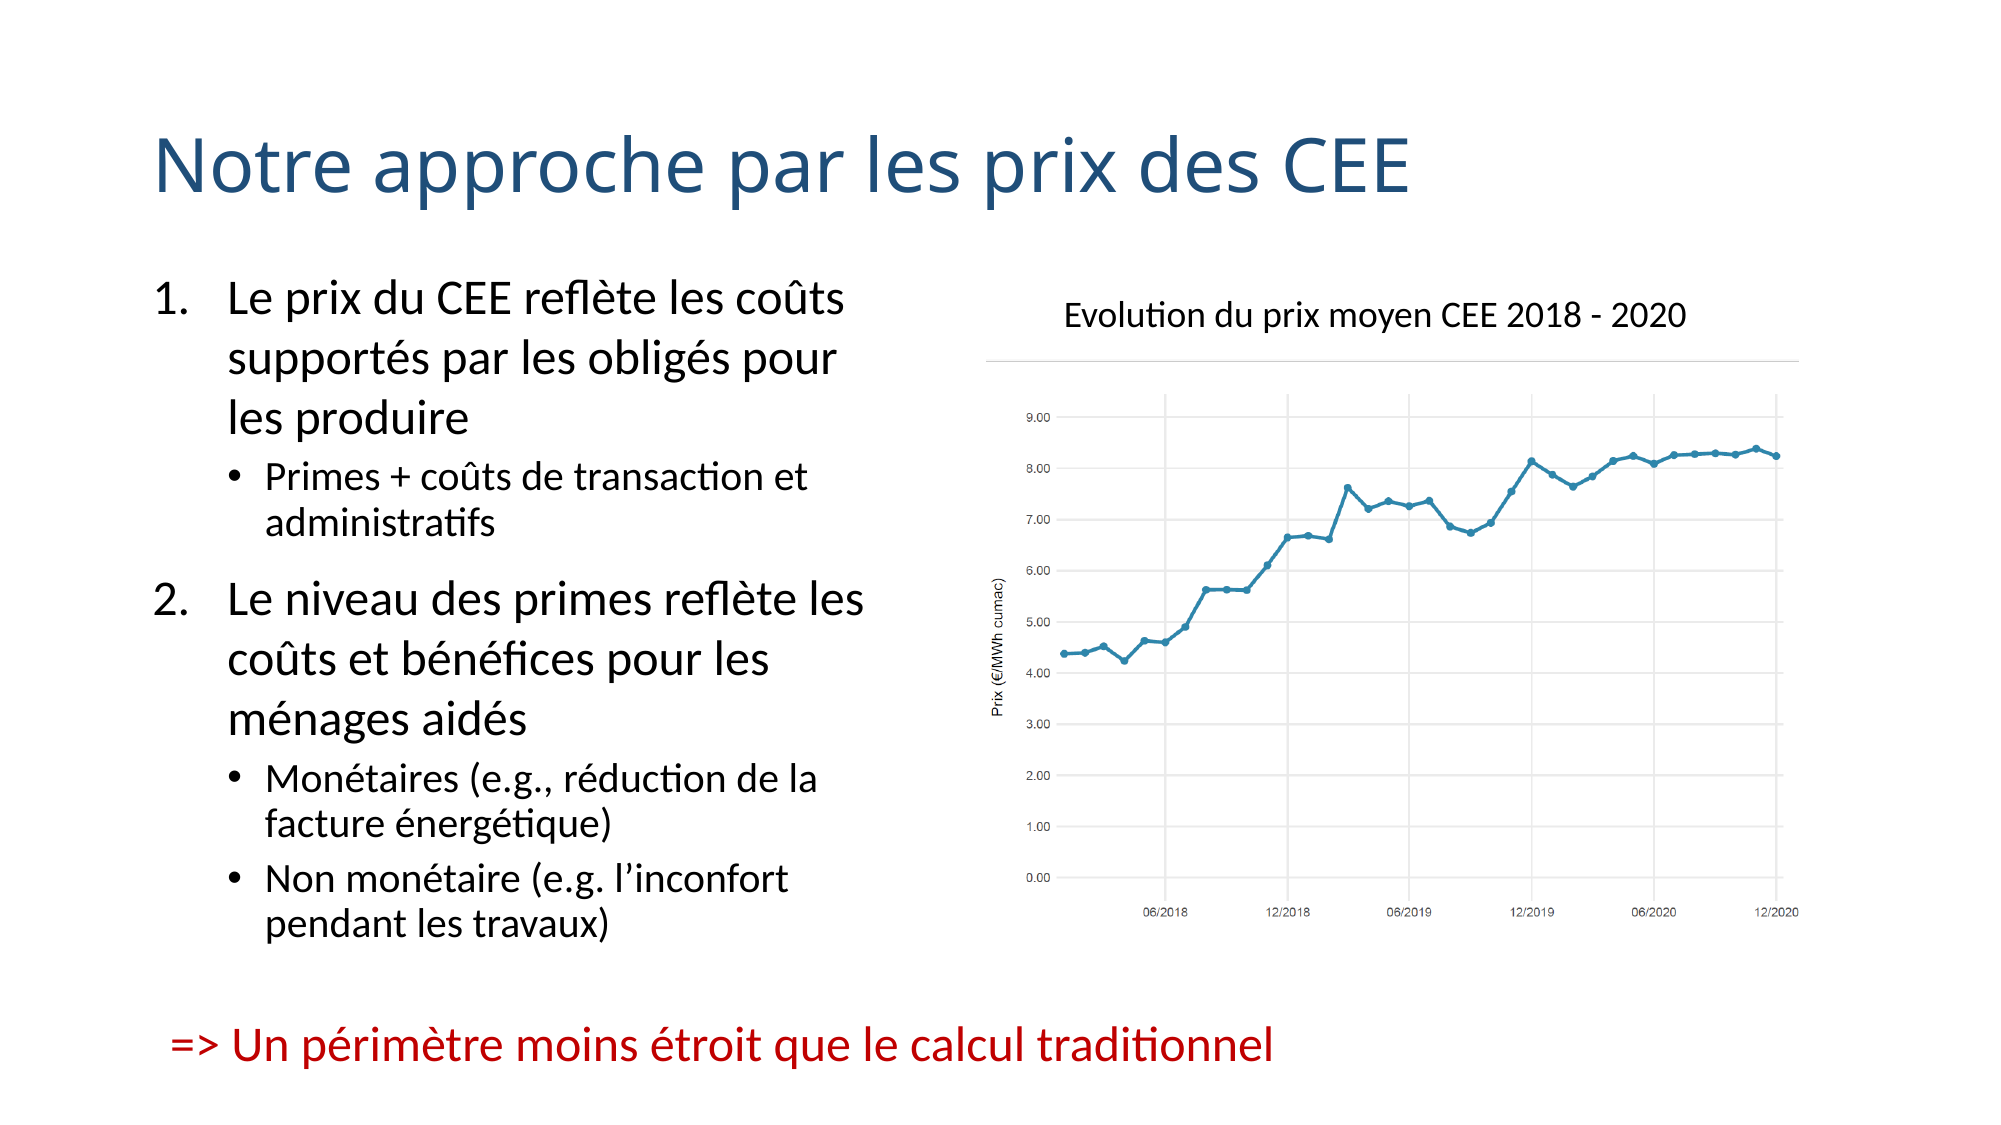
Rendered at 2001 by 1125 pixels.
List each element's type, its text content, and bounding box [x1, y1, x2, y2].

text_box => Un périmètre moins étroit que le calcul traditionnel [155, 1004, 1799, 1080]
title Notre approche par les prix des CEE [137, 59, 1863, 278]
picture [986, 359, 1799, 923]
text_box Evolution du prix moyen CEE 2018 - 2020 [1048, 282, 2000, 342]
list Le prix du CEE reflète les coûts supportés par les obligés pour les produire Primes + coûts de transaction et administratifs Le niveau des primes reflète les coûts et bénéfices pour les ménages aidés Monétaires (e.g., réduction de la facture énergétique) Non monétaire (e.g. l’inconfort pendant les travaux) [137, 257, 892, 971]
